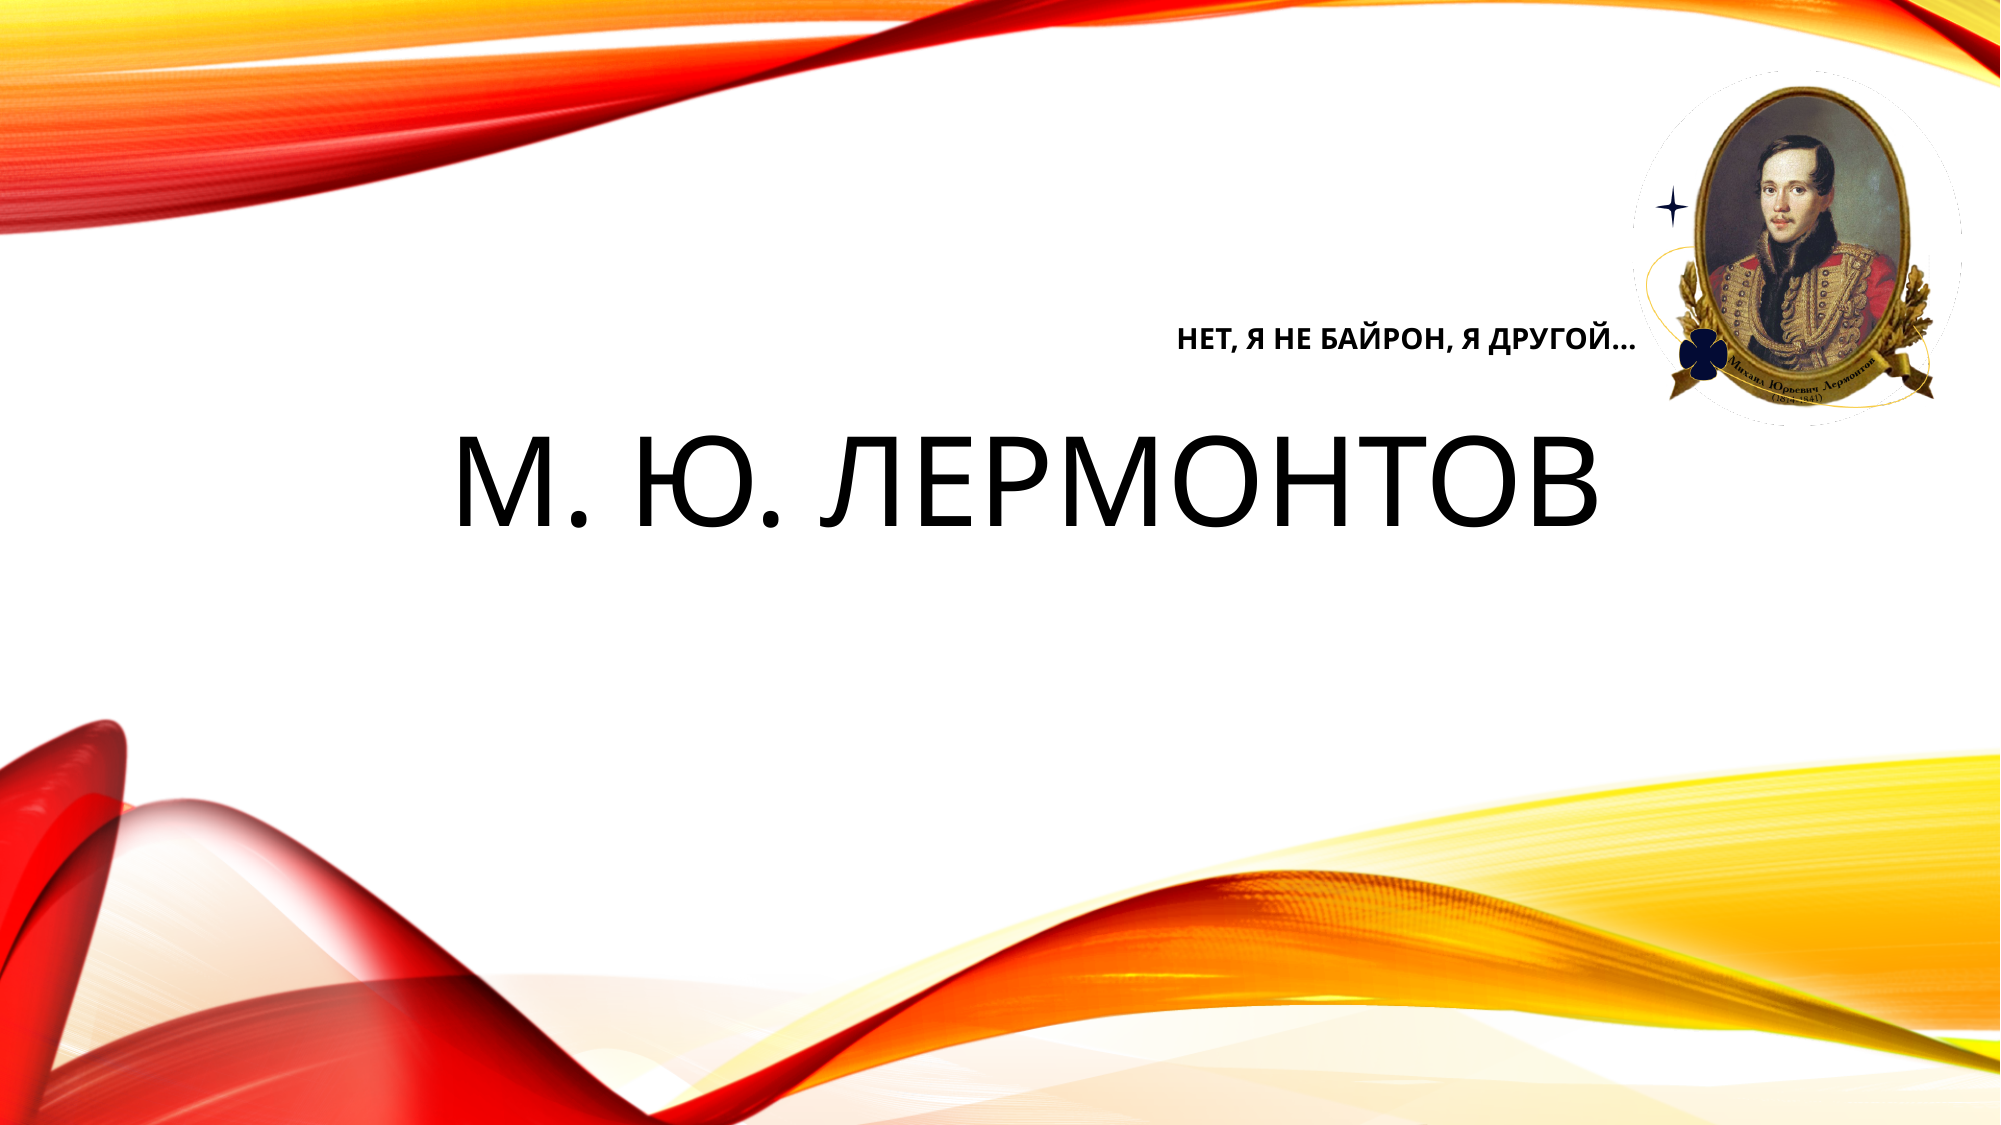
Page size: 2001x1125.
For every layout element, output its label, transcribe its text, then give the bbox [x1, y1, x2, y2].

picture [0, 717, 2000, 1125]
title Нет, я не Байрон, я другой… М. ю. Лермонтов [102, 289, 1653, 562]
picture [0, 0, 2000, 426]
